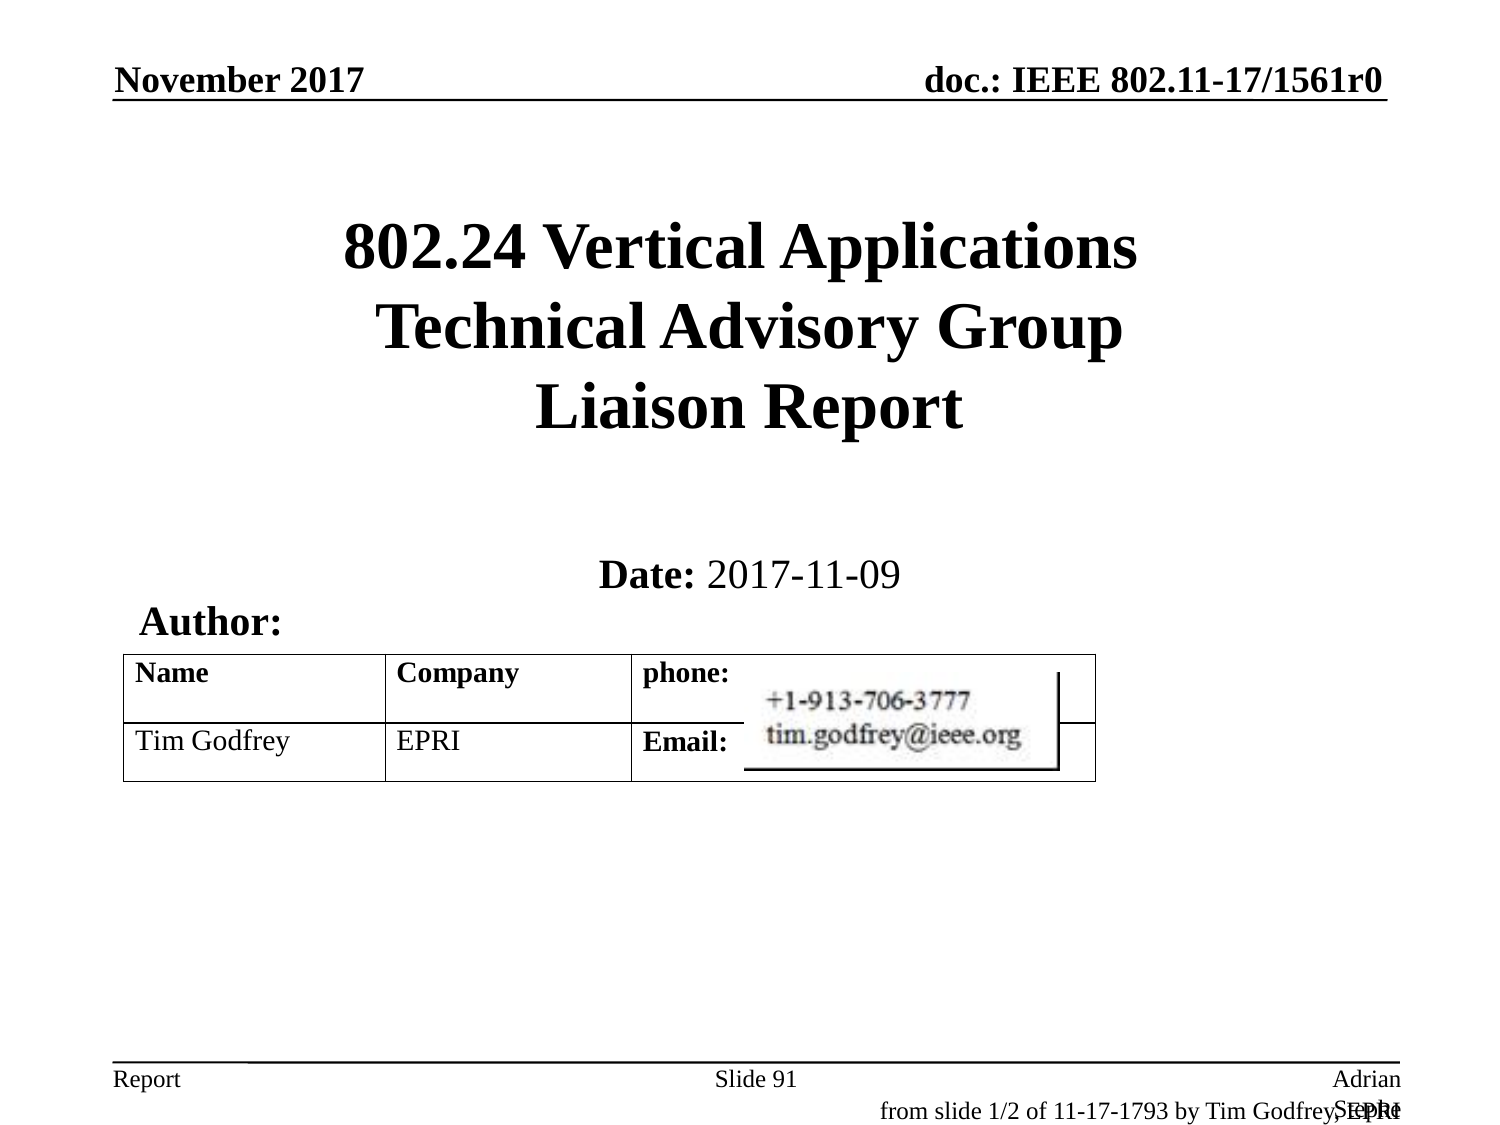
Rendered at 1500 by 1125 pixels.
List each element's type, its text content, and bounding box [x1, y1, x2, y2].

text_box from slide 1/2 of 11-17-1793 by Tim Godfrey, EPRI [343, 1087, 1417, 1125]
text_box Author: [123, 586, 362, 649]
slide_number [114, 54, 374, 101]
list Date: 2017-11-09 [112, 538, 1388, 652]
footer Adrian Stephens, Intel Corporation [1324, 1061, 1402, 1087]
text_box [107, 653, 1460, 1036]
slide_number Slide 91 [711, 1061, 801, 1093]
title 802.24 Vertical Applications Technical Advisory Group Liaison Report [112, 233, 1388, 409]
